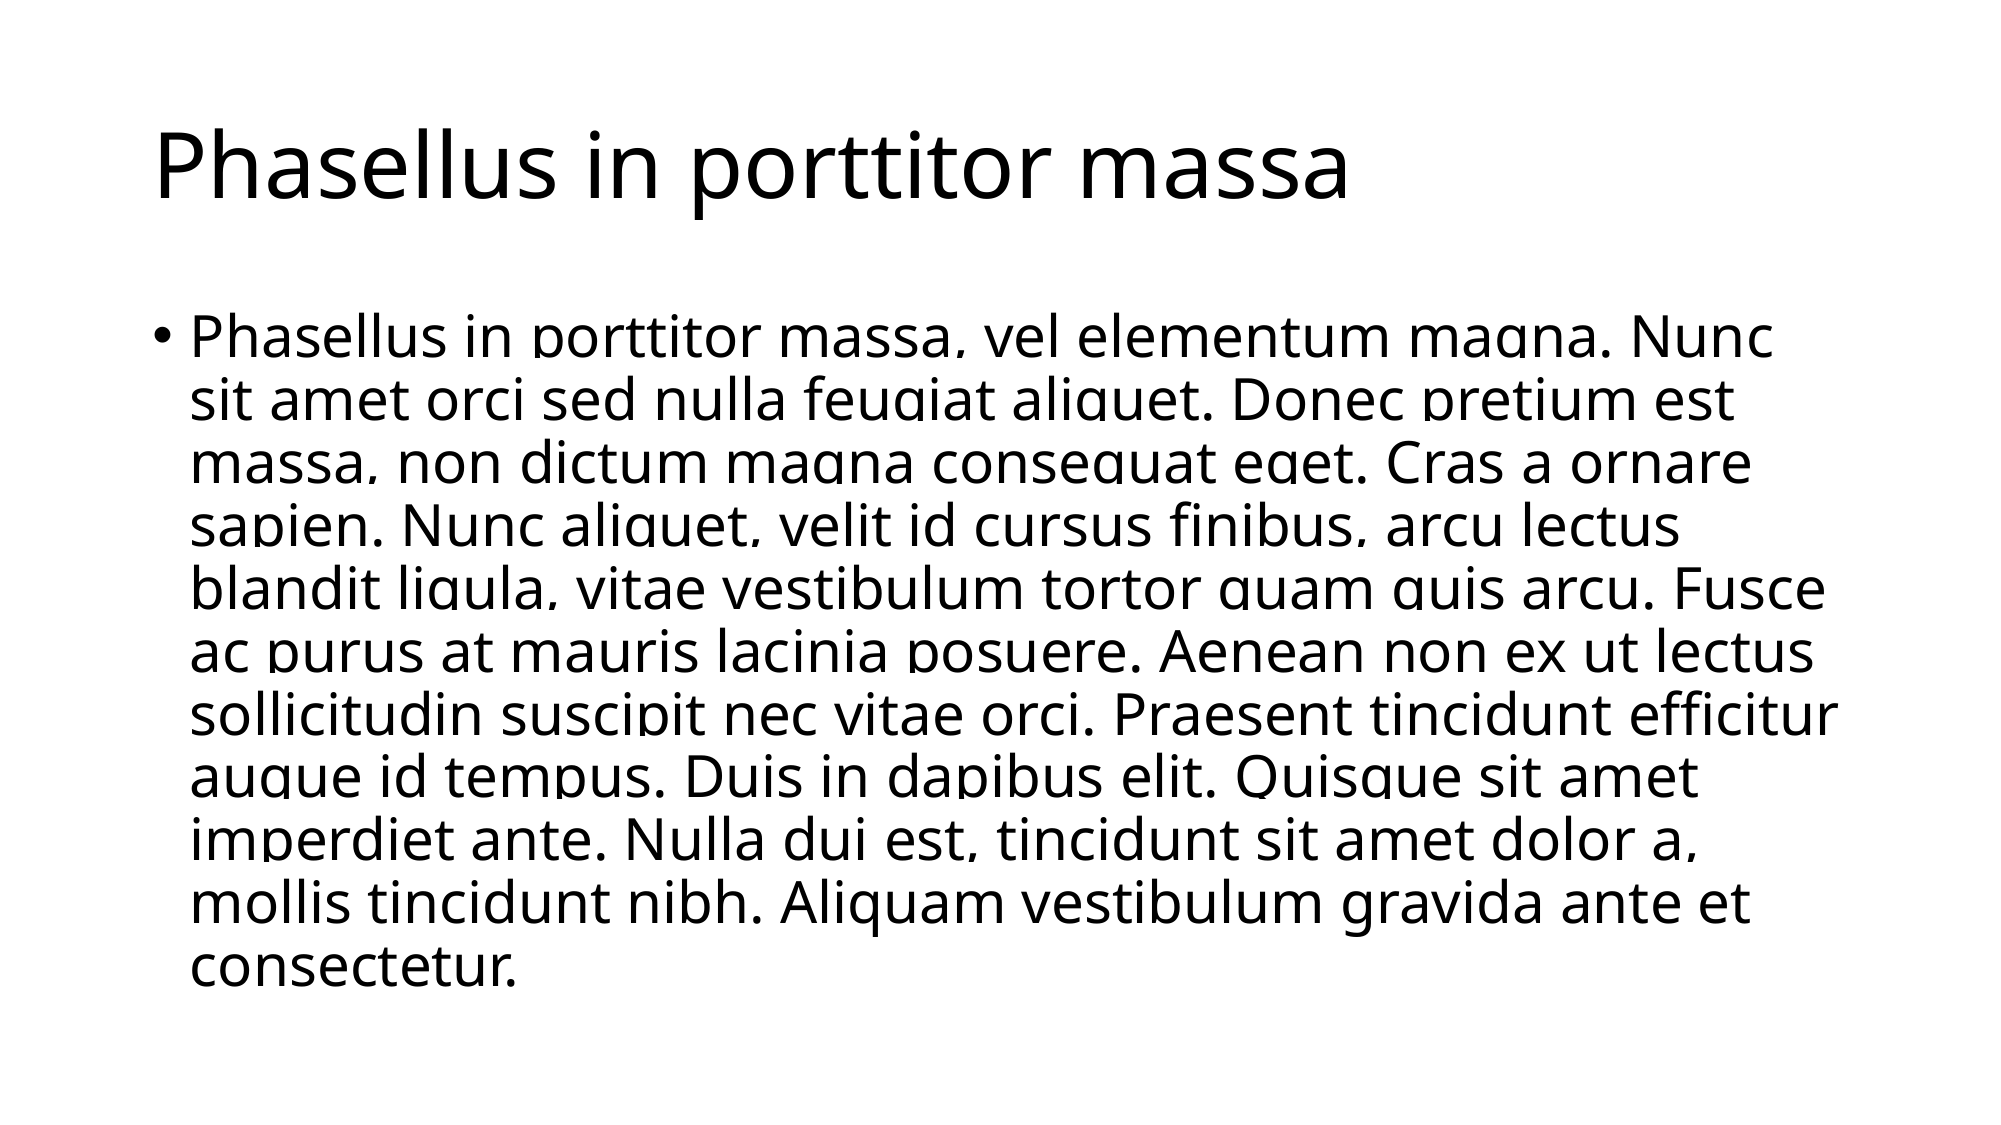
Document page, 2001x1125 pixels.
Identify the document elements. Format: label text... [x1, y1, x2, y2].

title Phasellus in porttitor massa [137, 59, 1863, 278]
list Phasellus in porttitor massa, vel elementum magna. Nunc sit amet orci sed nulla feugiat aliquet. Donec pretium est massa, non dictum magna consequat eget. Cras a ornare sapien. Nunc aliquet, velit id cursus finibus, arcu lectus blandit ligula, vitae vestibulum tortor quam quis arcu. Fusce ac purus at mauris lacinia posuere. Aenean non ex ut lectus sollicitudin suscipit nec vitae orci. Praesent tincidunt efficitur augue id tempus. Duis in dapibus elit. Quisque sit amet imperdiet ante. Nulla dui est, tincidunt sit amet dolor a, mollis tincidunt nibh. Aliquam vestibulum gravida ante et consectetur. [137, 299, 1863, 1014]
